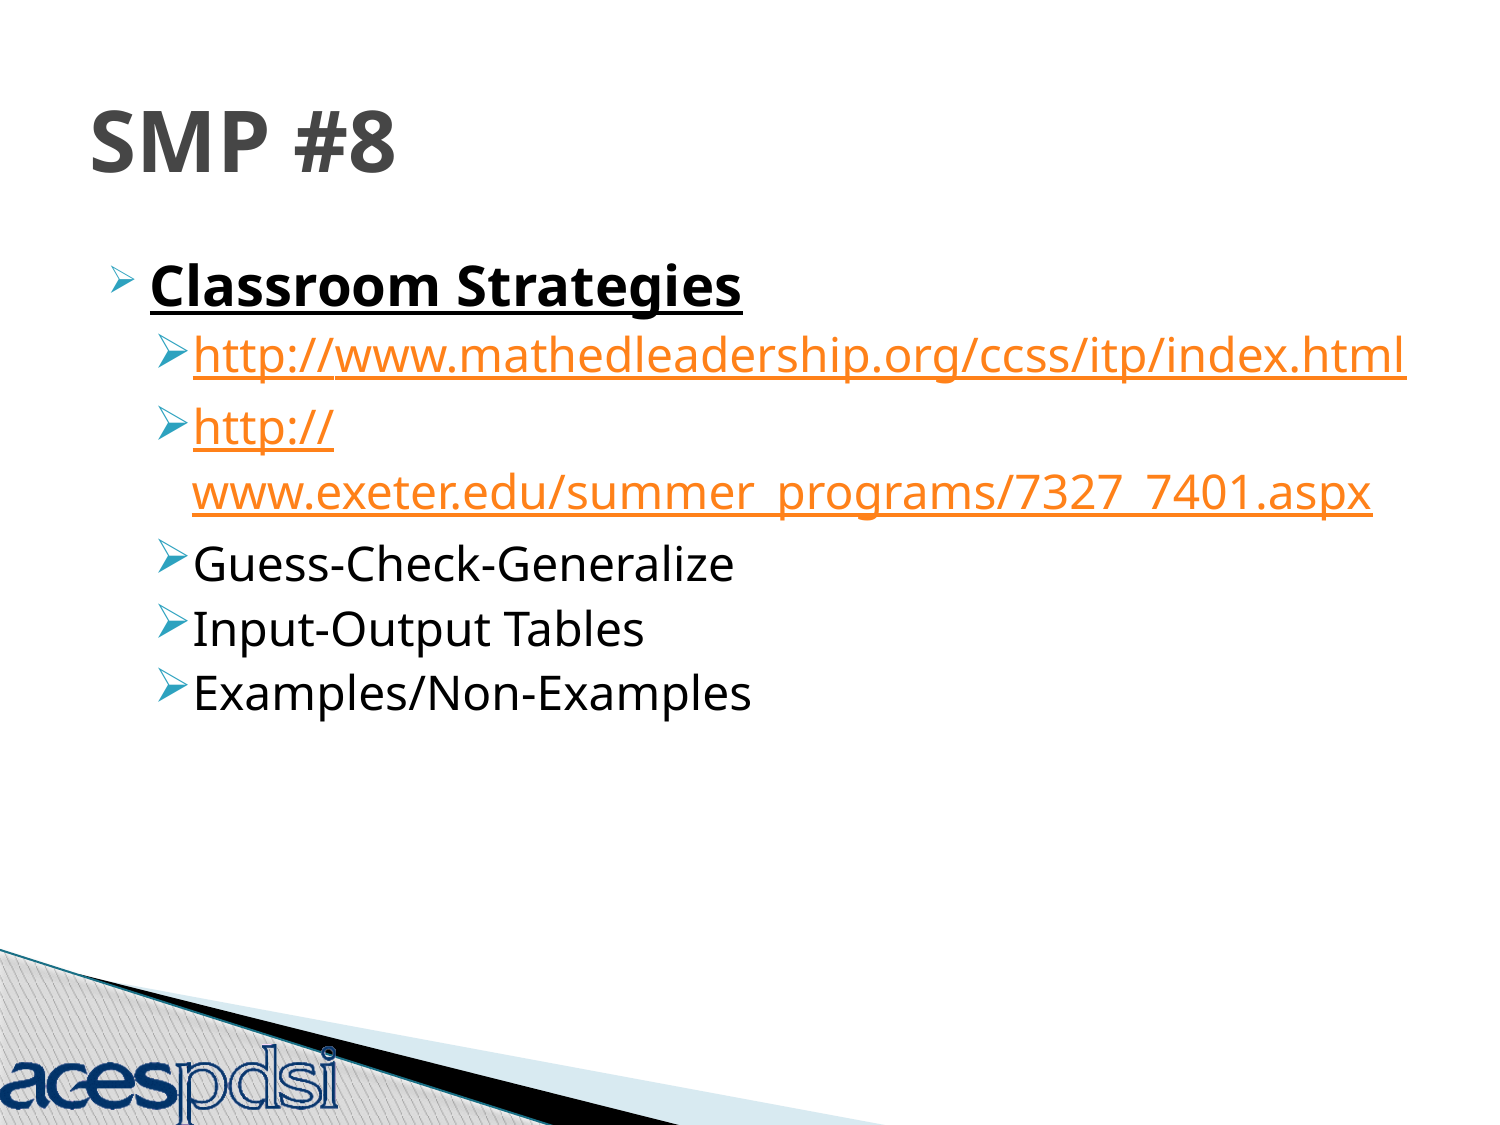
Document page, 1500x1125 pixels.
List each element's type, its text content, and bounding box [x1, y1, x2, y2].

title SMP #8 [75, 45, 1425, 233]
list Classroom Strategies http://www.mathedleadership.org/ccss/itp/index.html http://www.exeter.edu/summer_programs/7327_7401.aspx Guess-Check-Generalize Input-Output Tables Examples/Non-Examples [75, 243, 1425, 986]
picture [0, 1044, 338, 1125]
